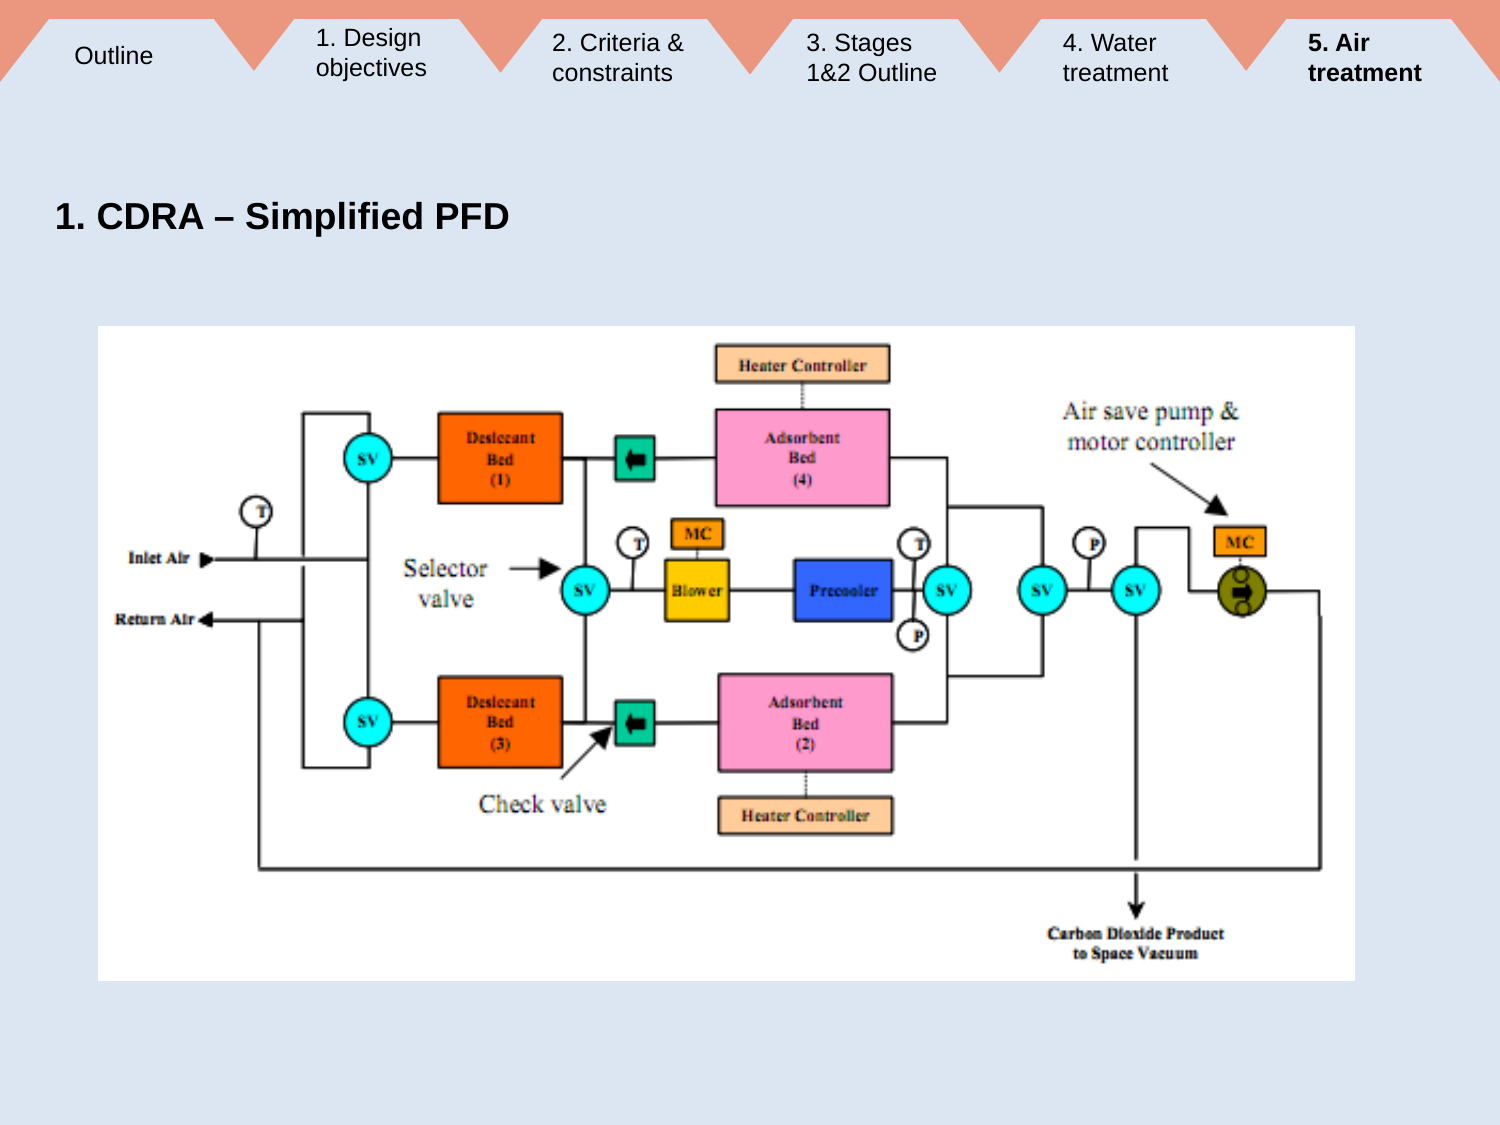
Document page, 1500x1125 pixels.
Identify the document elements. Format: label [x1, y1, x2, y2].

list [0, 0, 1500, 1125]
picture [73, 326, 1380, 981]
